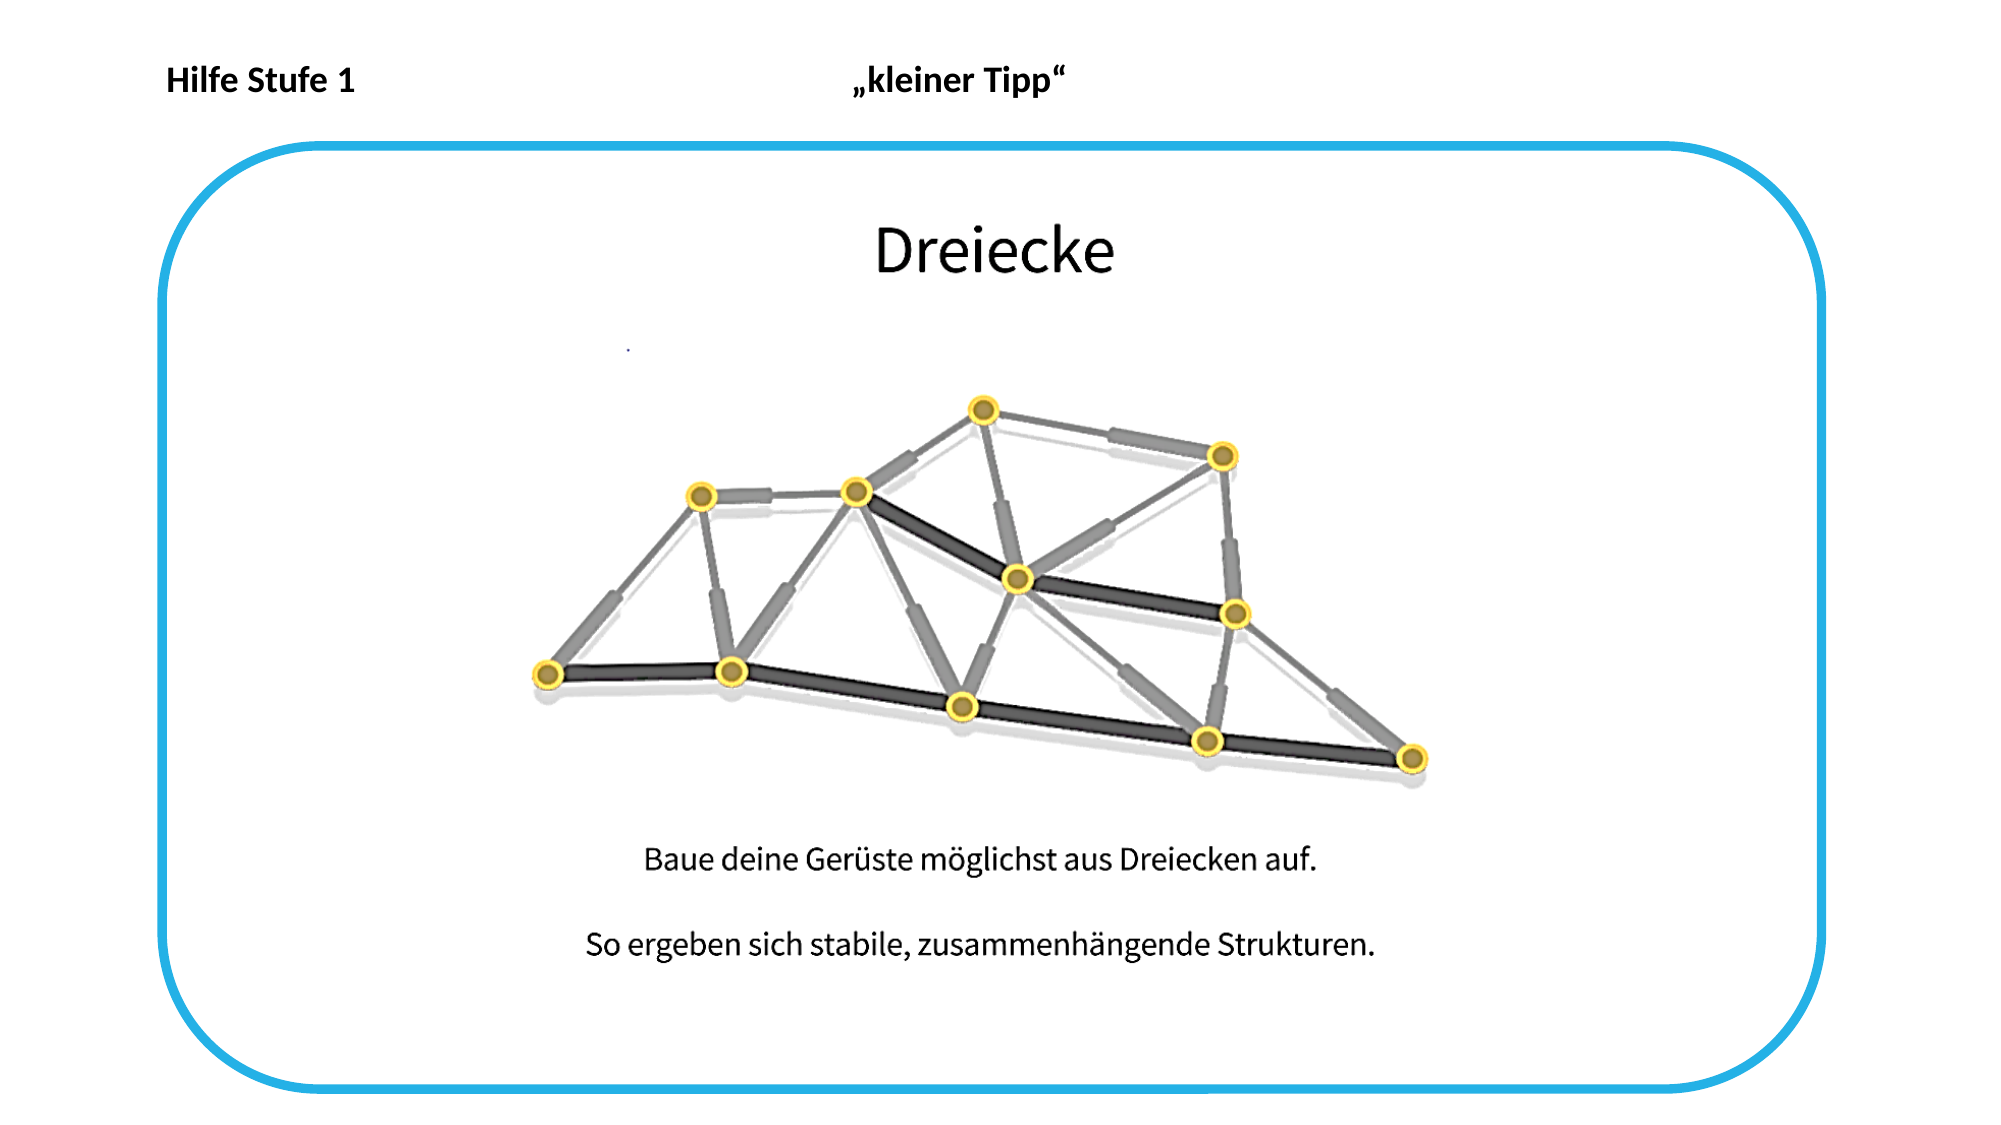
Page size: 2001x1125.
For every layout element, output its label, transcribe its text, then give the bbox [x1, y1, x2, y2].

text_box Hilfe Stufe 1 „kleiner Tipp“ [151, 47, 1833, 108]
picture [385, 191, 1615, 1022]
text_box [161, 144, 1823, 1091]
